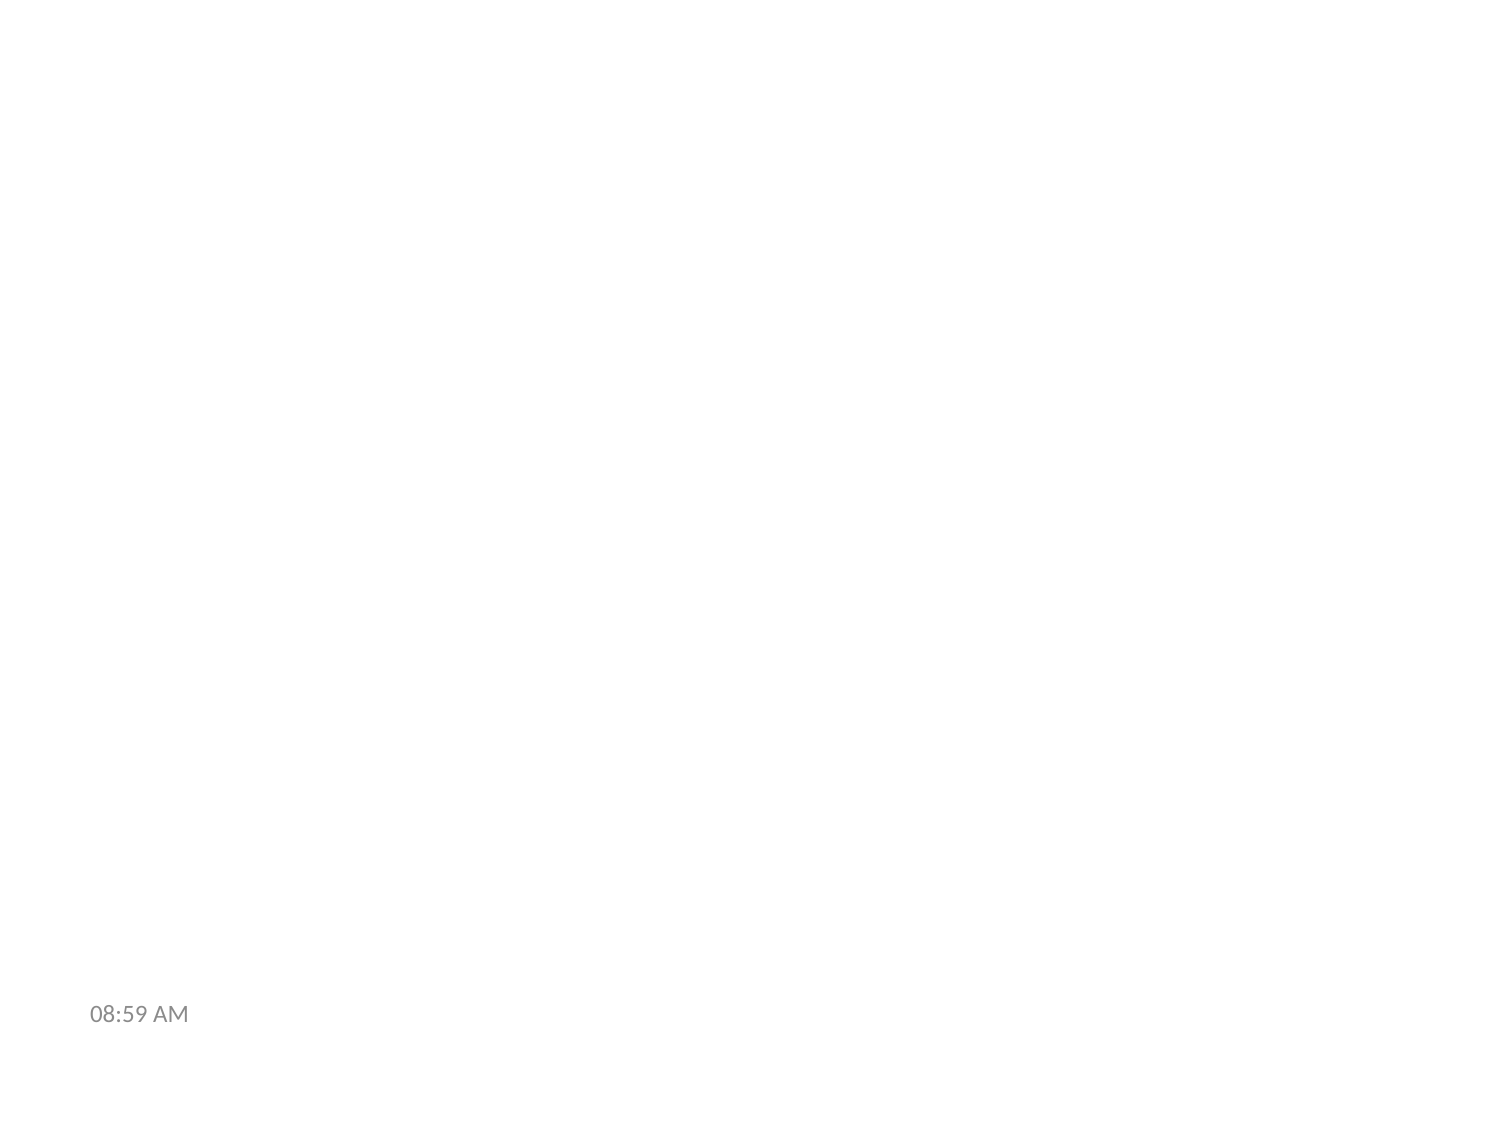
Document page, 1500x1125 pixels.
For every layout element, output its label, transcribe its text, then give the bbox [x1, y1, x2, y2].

text_box 3:35 PM [75, 982, 425, 1043]
